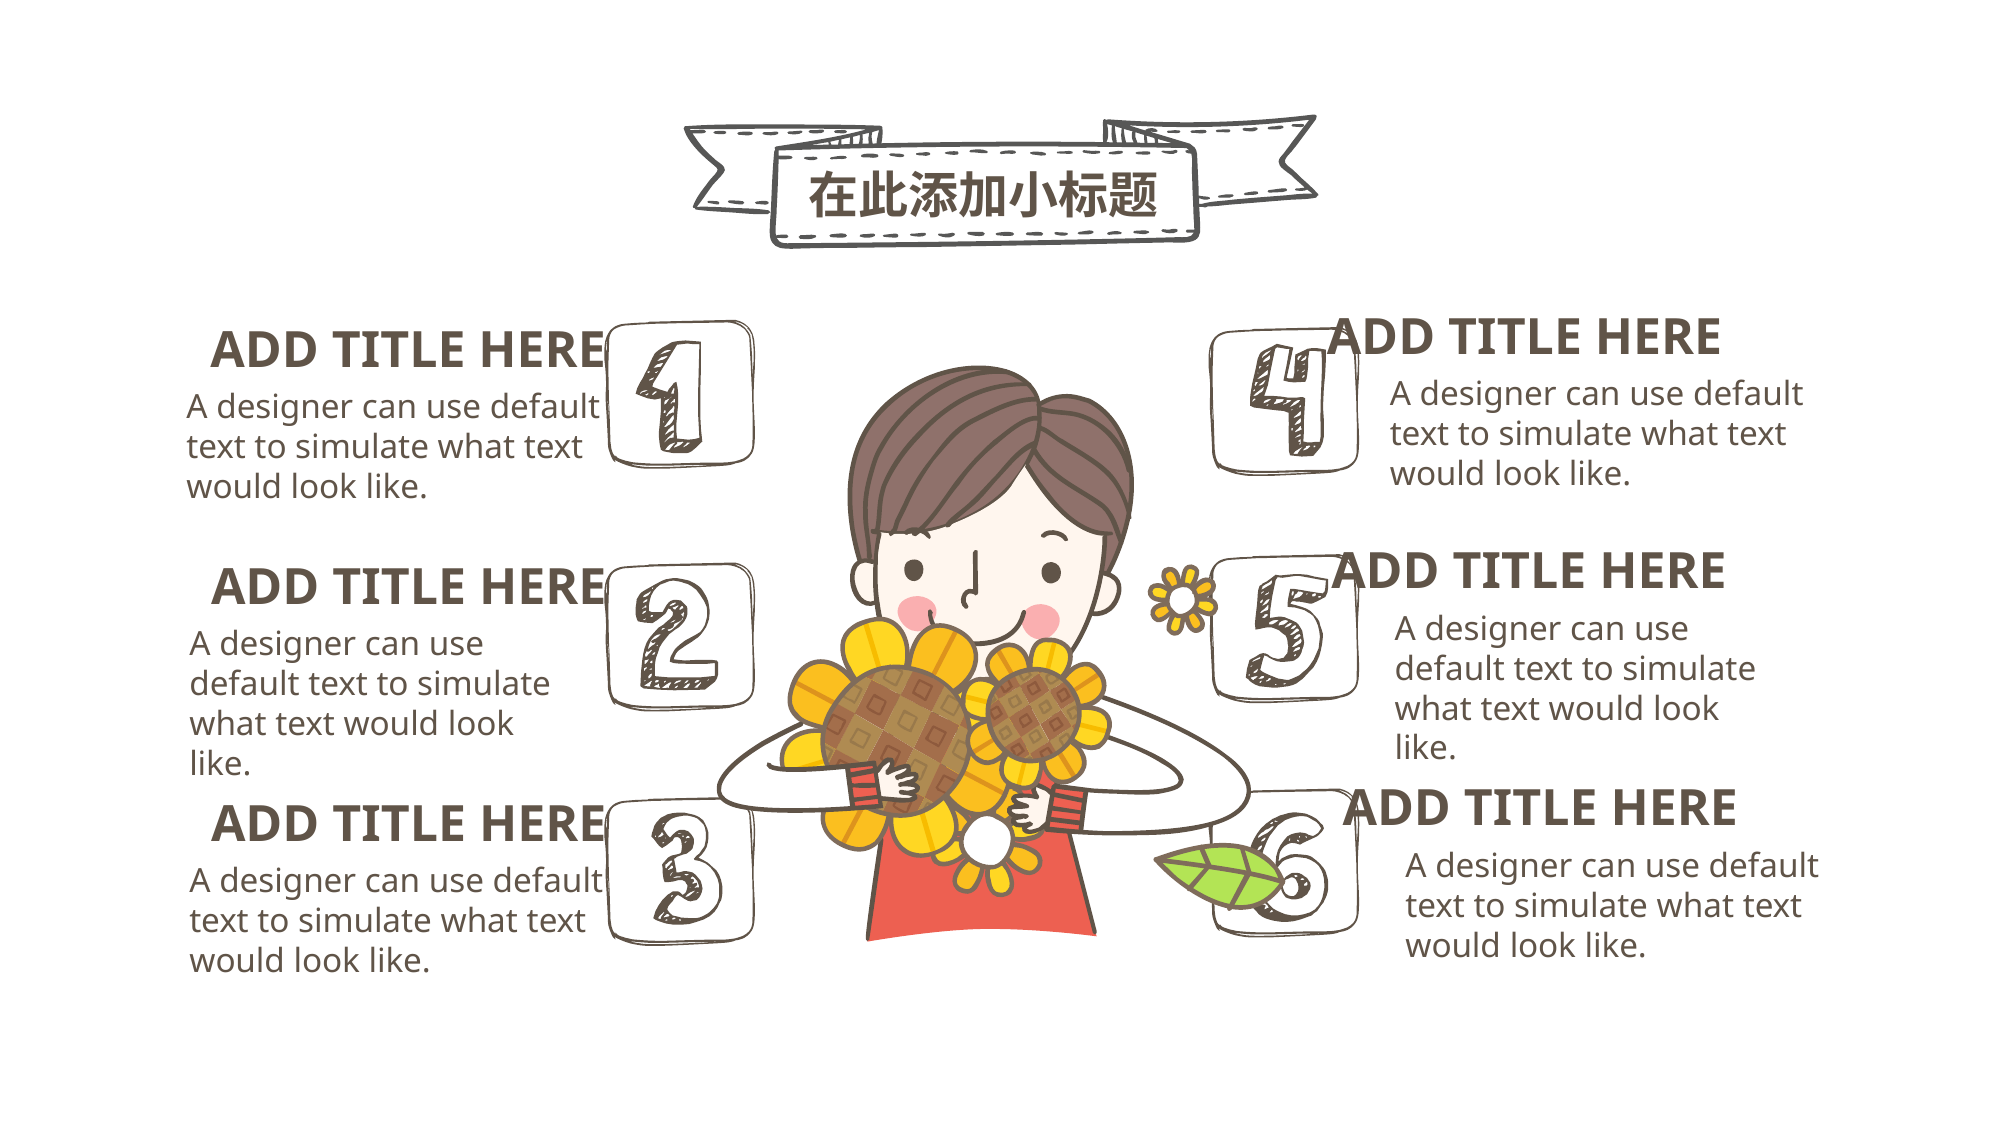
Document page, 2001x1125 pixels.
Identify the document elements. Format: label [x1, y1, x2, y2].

text_box [1286, 574, 1329, 687]
text_box [1209, 327, 1360, 476]
text_box [683, 114, 1320, 250]
text_box [1263, 343, 1326, 457]
text_box [604, 562, 722, 712]
text_box [1286, 812, 1324, 846]
text_box [1286, 554, 1360, 703]
text_box [1286, 854, 1329, 922]
text_box [1379, 531, 1787, 696]
text_box [1286, 788, 1360, 937]
text_box [657, 462, 722, 469]
text_box [1390, 768, 1875, 933]
text_box [174, 546, 582, 711]
text_box [635, 578, 719, 691]
text_box [659, 939, 722, 946]
text_box [657, 319, 755, 351]
text_box [1374, 296, 1860, 462]
text_box [659, 797, 720, 801]
text_box [174, 784, 659, 949]
text_box [659, 812, 722, 925]
text_box [722, 351, 1286, 975]
text_box [171, 309, 657, 474]
text_box [657, 340, 703, 454]
